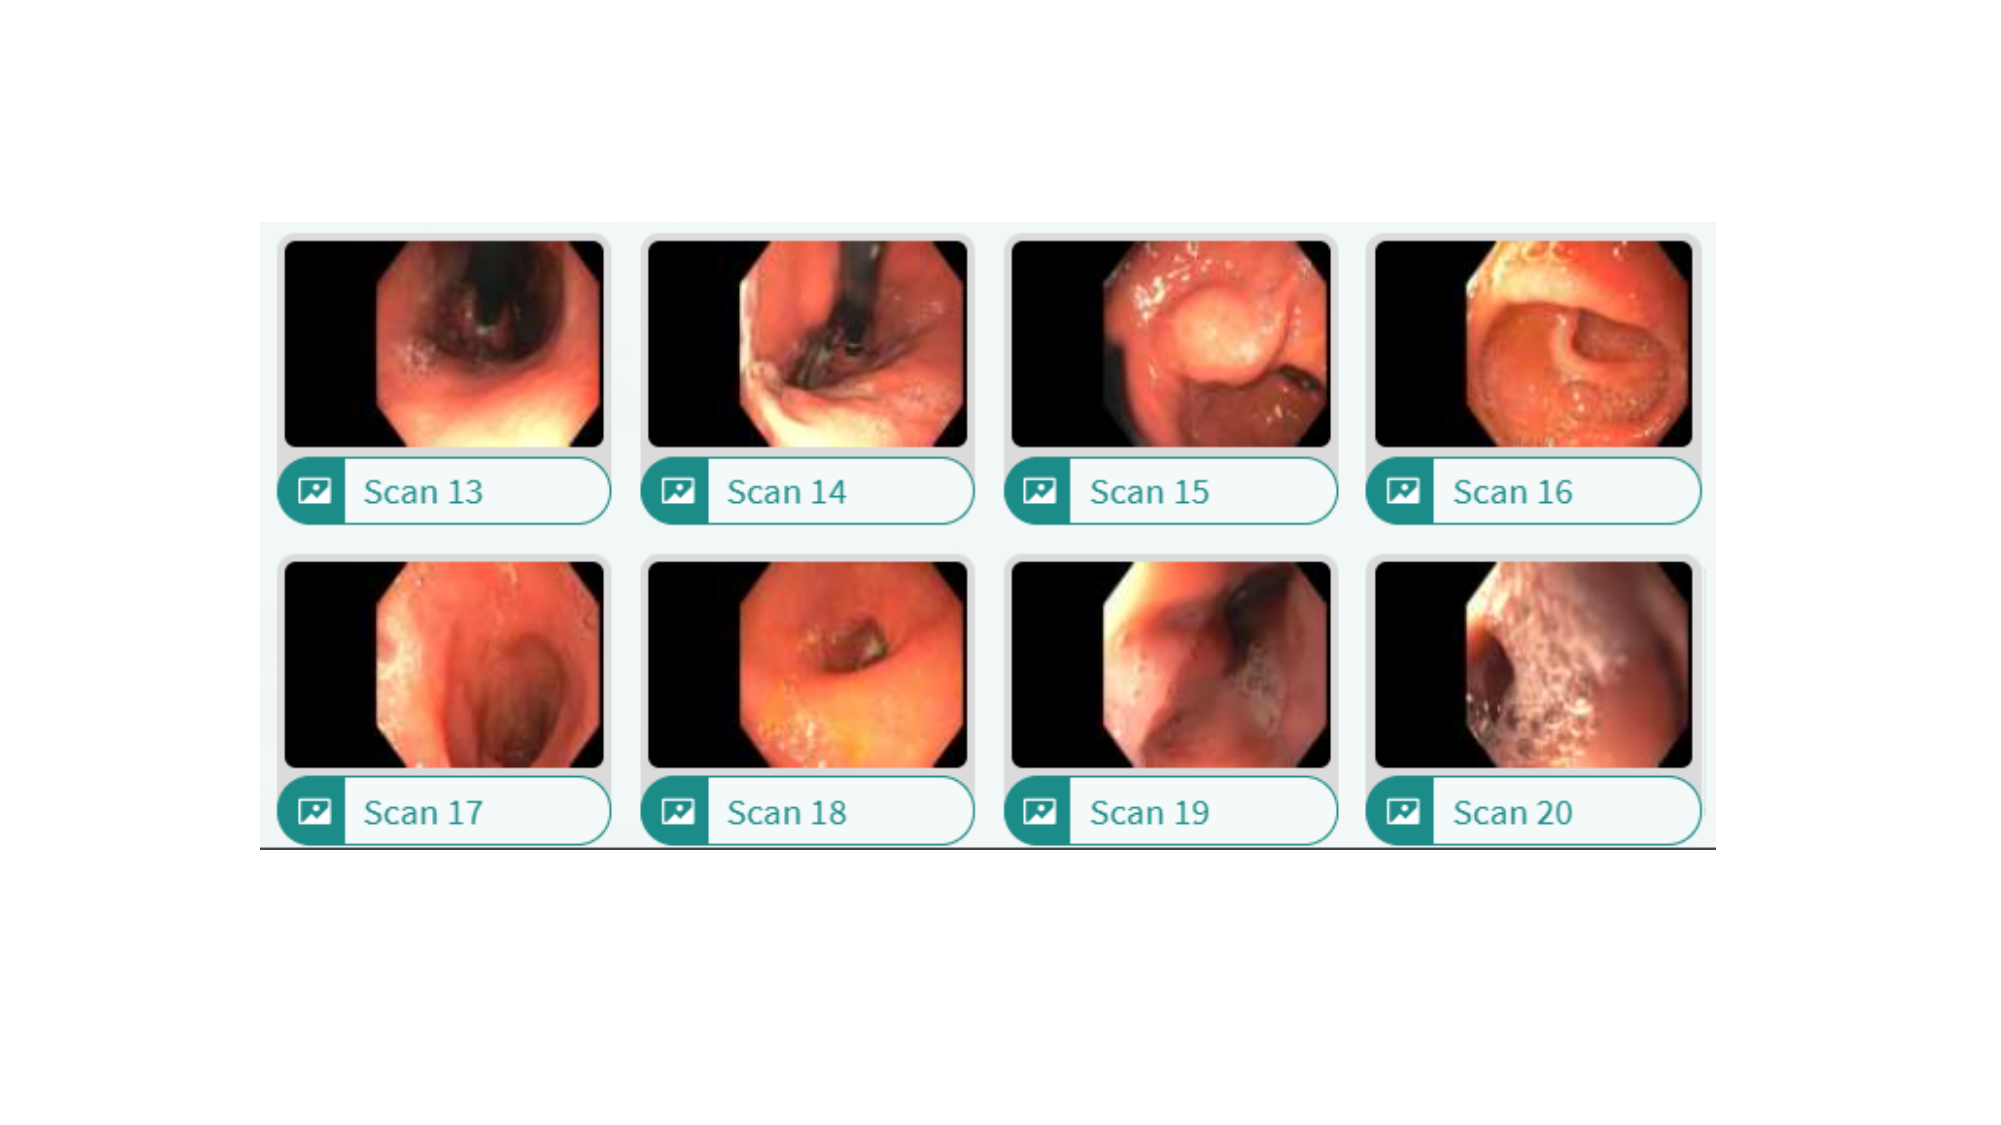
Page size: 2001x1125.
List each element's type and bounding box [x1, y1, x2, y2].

picture [260, 222, 1716, 850]
